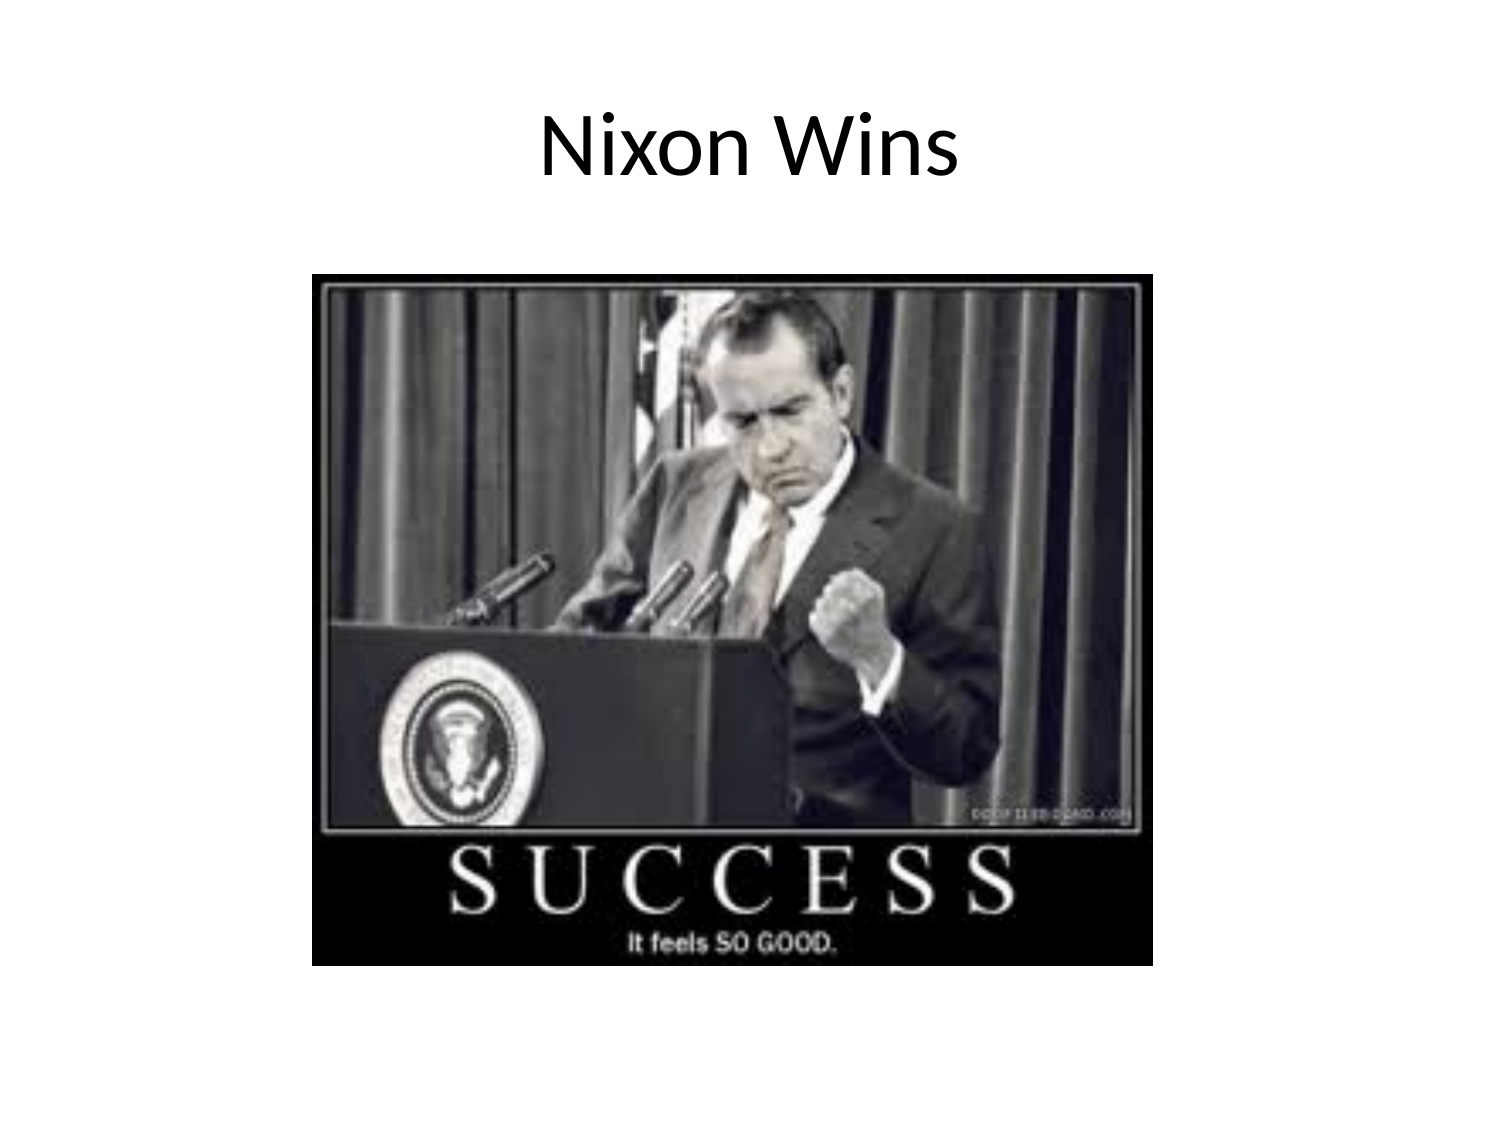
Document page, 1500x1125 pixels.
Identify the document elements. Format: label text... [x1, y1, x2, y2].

title Nixon Wins [75, 45, 1425, 233]
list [312, 274, 1153, 967]
